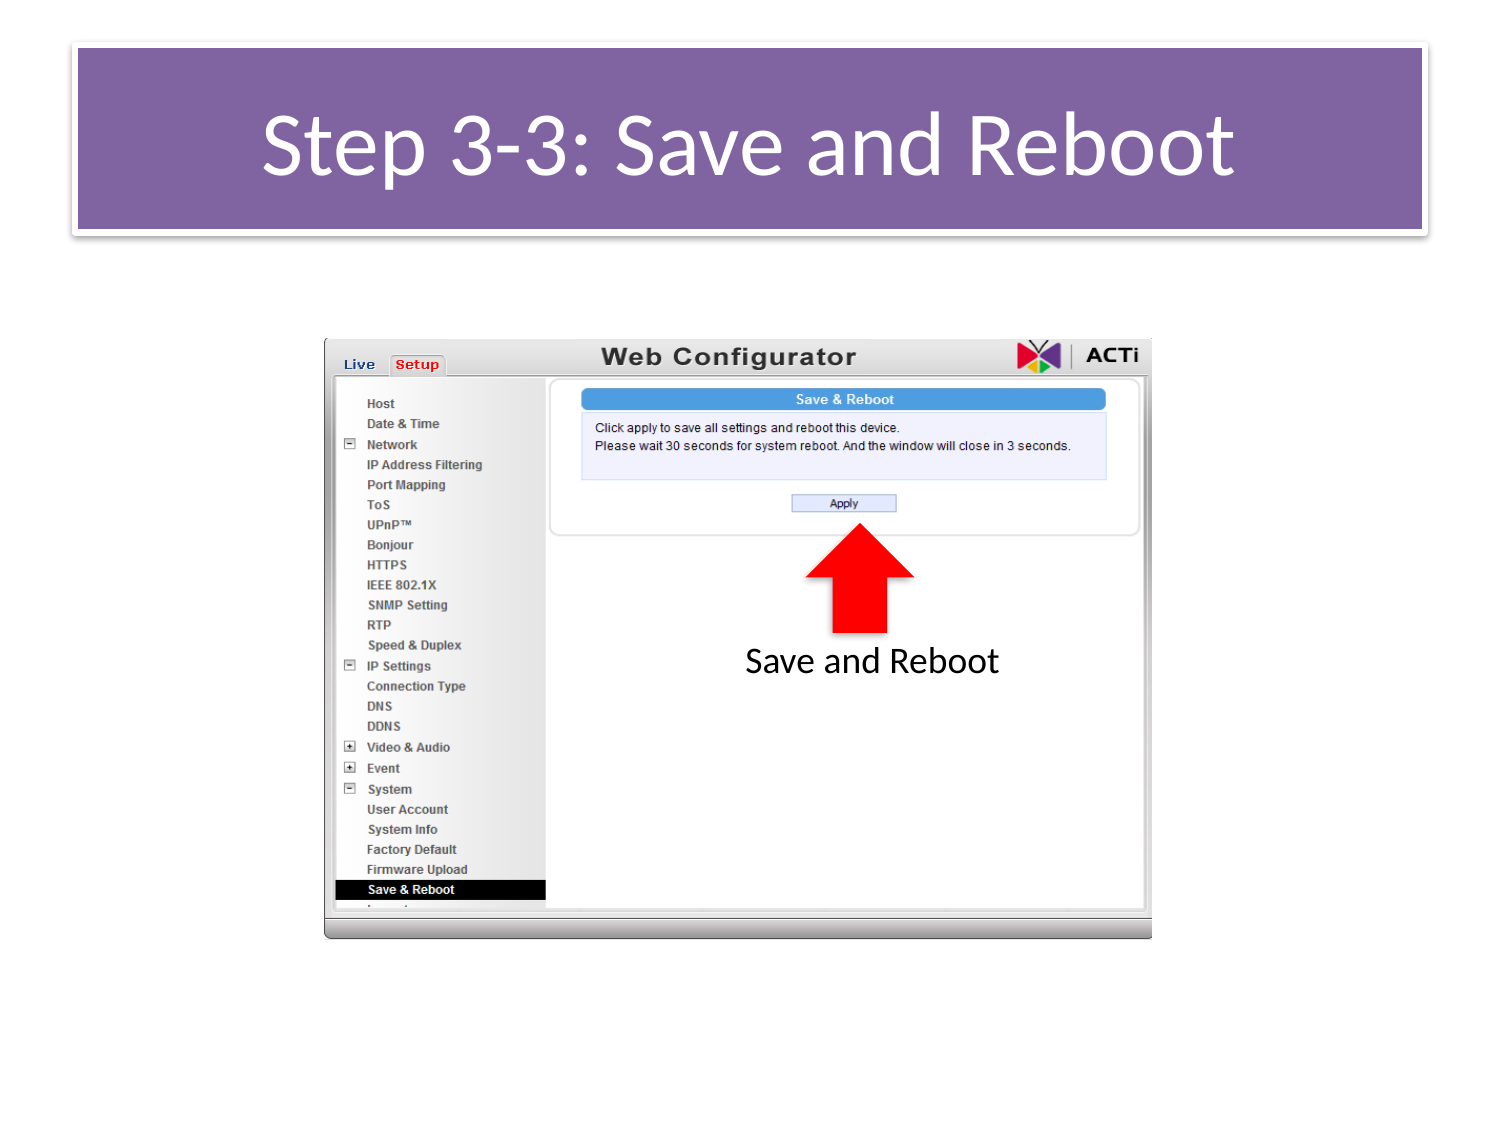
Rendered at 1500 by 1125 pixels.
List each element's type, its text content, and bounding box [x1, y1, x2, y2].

title Step 3-3: Save and Reboot [72, 42, 1428, 236]
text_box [324, 337, 1153, 941]
